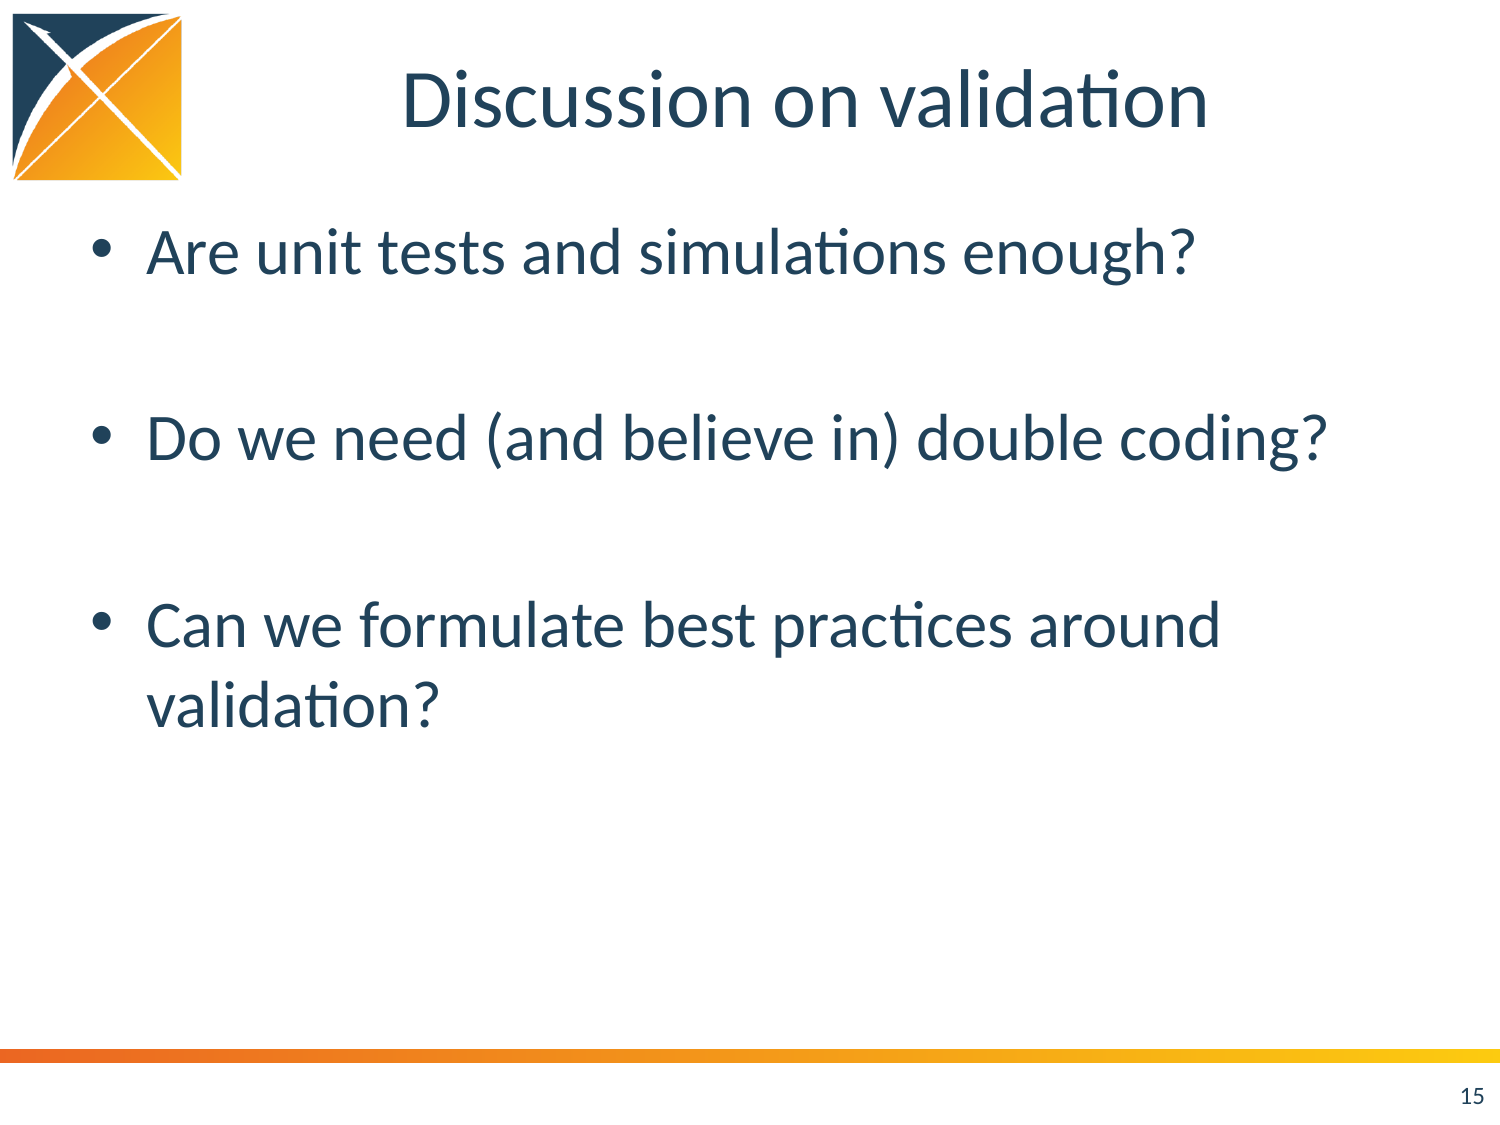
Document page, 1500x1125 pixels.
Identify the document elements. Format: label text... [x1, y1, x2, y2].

list Are unit tests and simulations enough? Do we need (and believe in) double coding? Can we formulate best practices around validation? [75, 200, 1425, 1005]
slide_number 15 [1149, 1065, 1500, 1125]
title Discussion on validation [187, 24, 1425, 163]
picture [0, 0, 206, 200]
